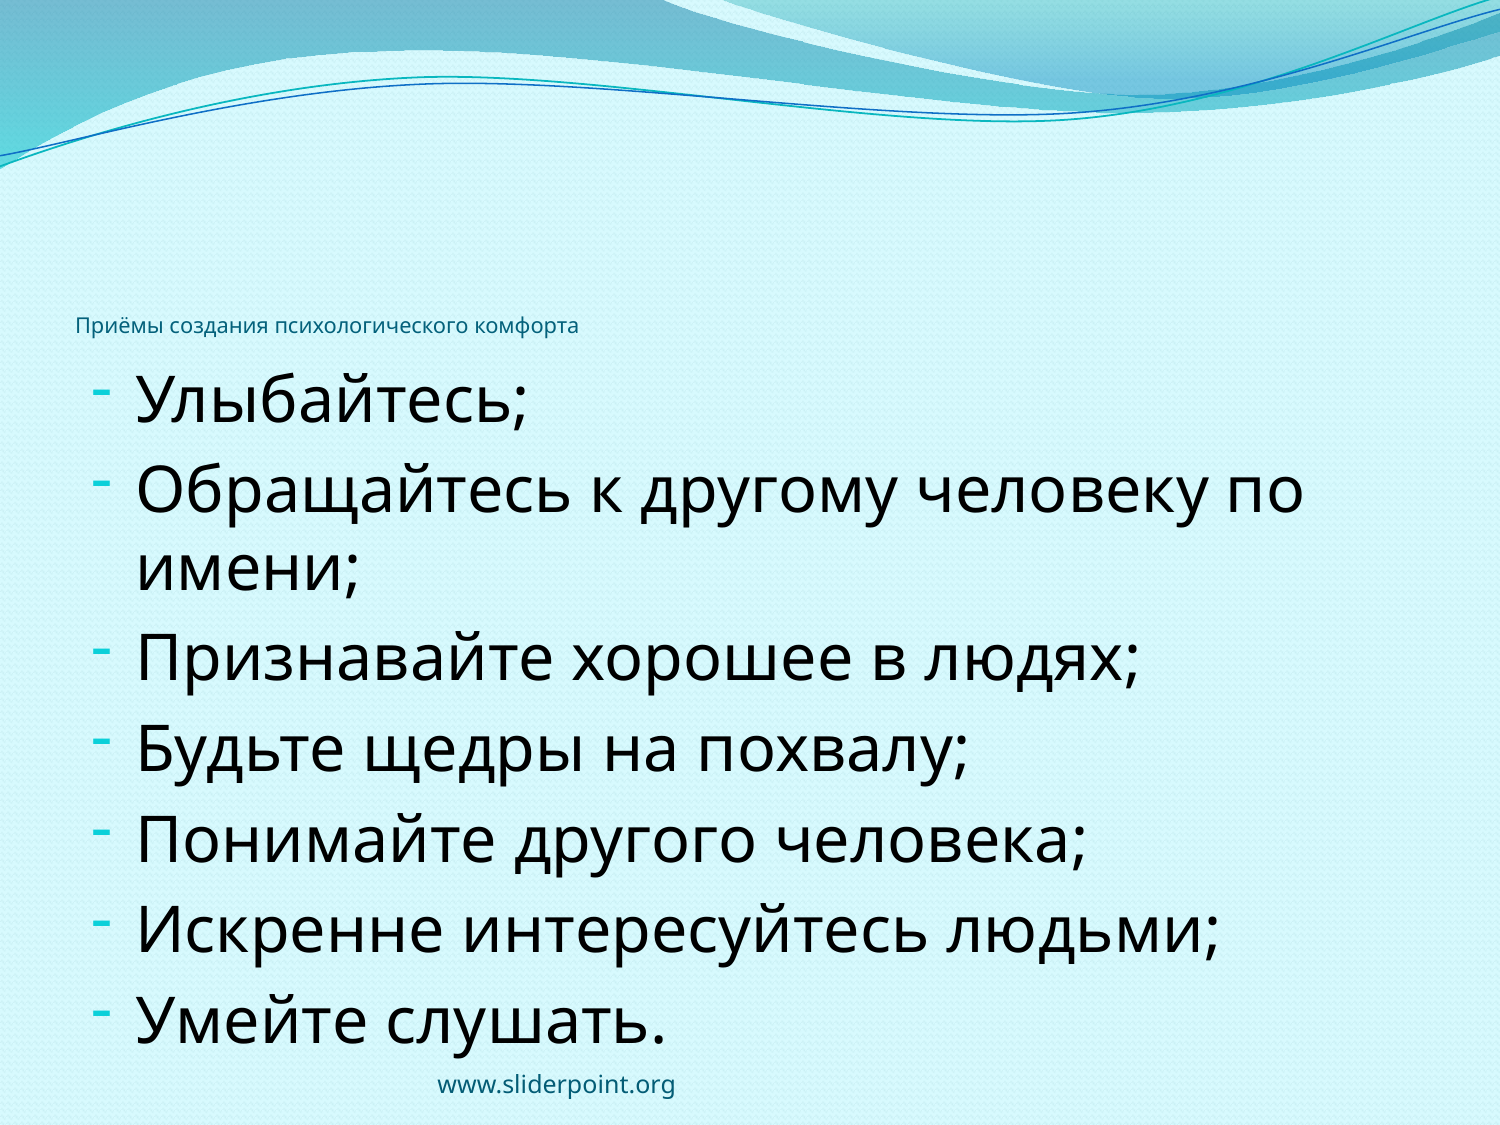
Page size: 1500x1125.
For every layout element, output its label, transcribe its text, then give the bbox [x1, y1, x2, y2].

footer www.sliderpoint.org [437, 1042, 988, 1103]
title Приёмы создания психологического комфорта [75, 115, 1425, 339]
list Улыбайтесь; Обращайтесь к другому человеку по имени; Признавайте хорошее в людях; Будьте щедры на похвалу; Понимайте другого человека; Искренне интересуйтесь людьми; Умейте слушать. [76, 349, 1427, 1070]
